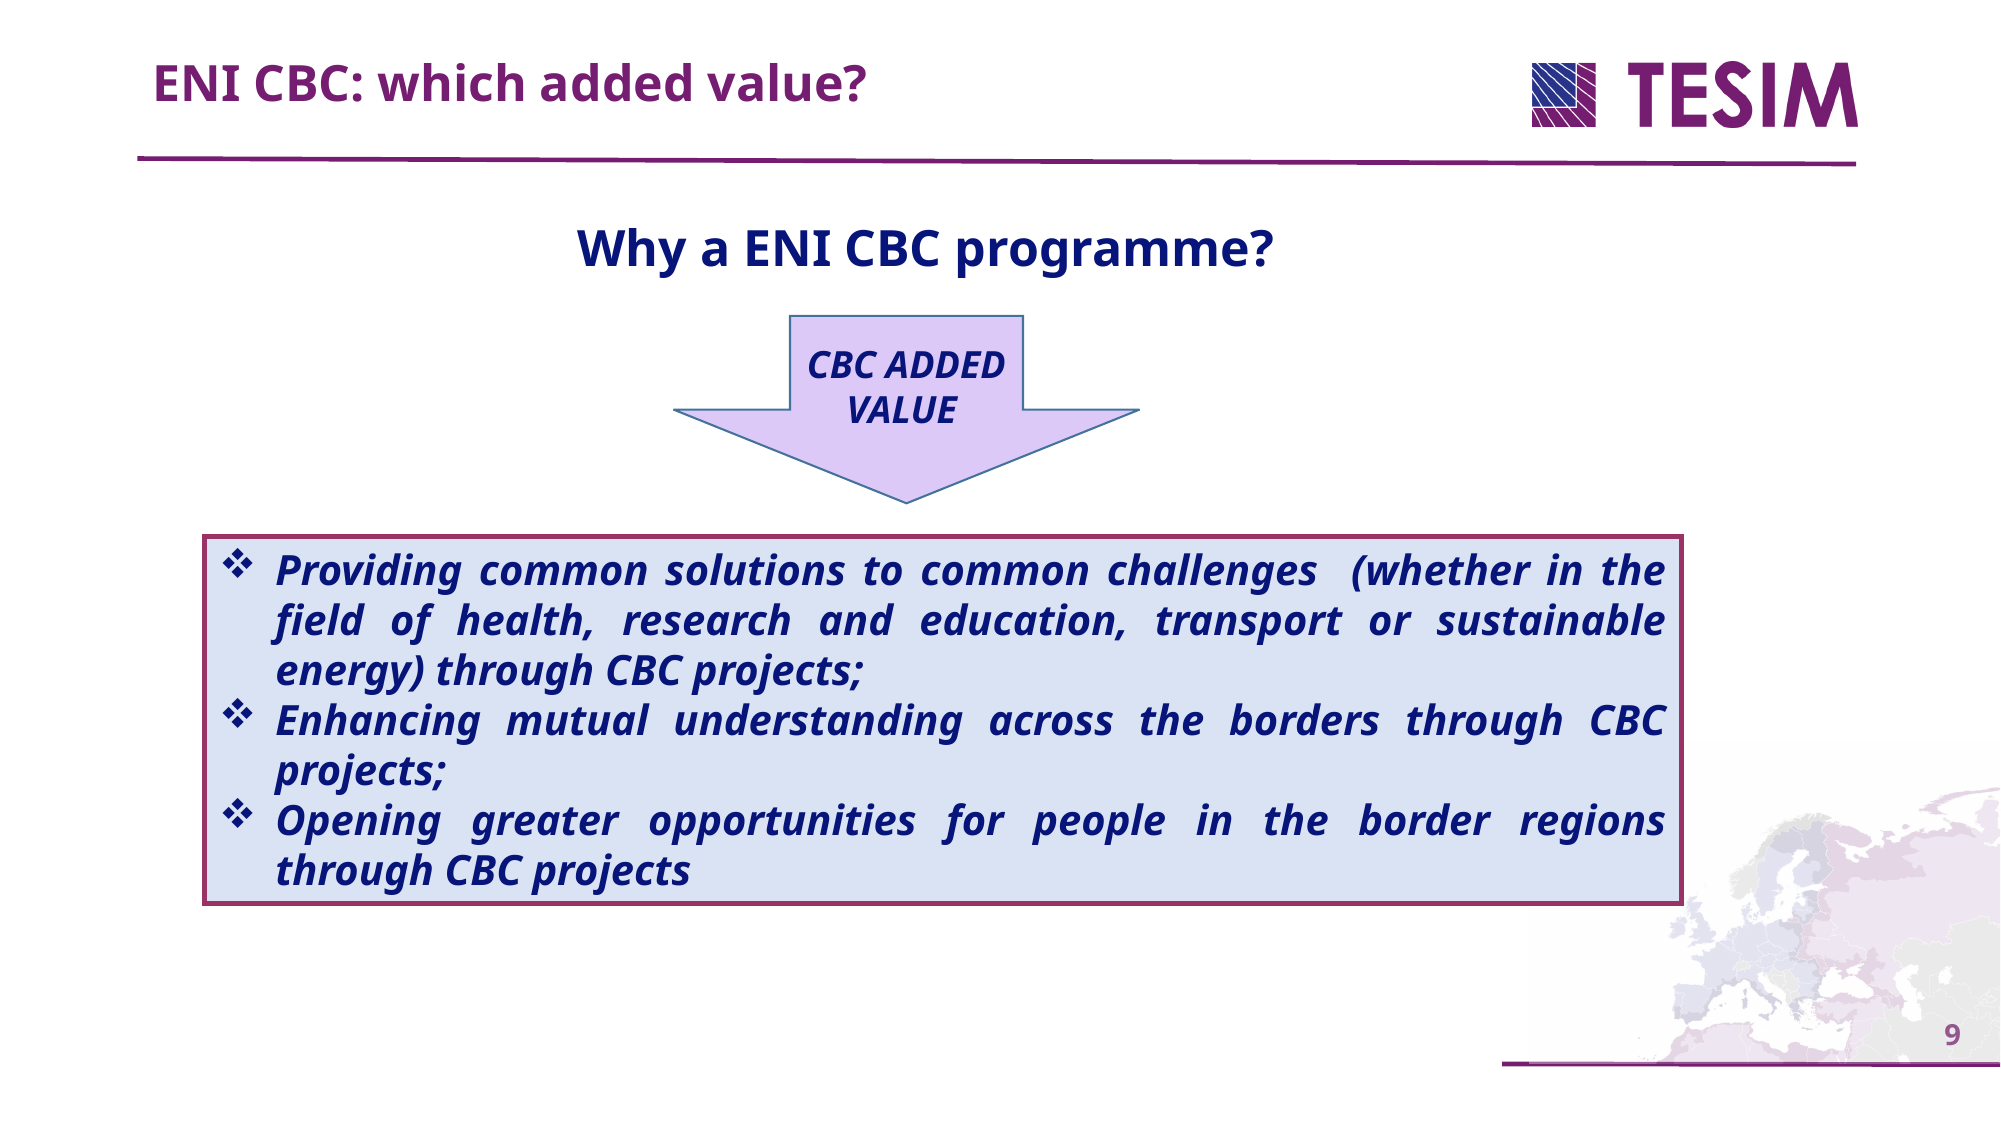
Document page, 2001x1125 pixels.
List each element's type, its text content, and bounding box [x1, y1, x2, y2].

text_box Providing common solutions to common challenges (whether in the field of health, research and education, transport or sustainable energy) through CBC projects; Enhancing mutual understanding across the borders through CBC projects; Opening greater opportunities for people in the border regions through CBC projects [203, 536, 1682, 904]
list Why a ENI CBC programme? [137, 215, 1715, 957]
text_box CBC ADDED VALUE [673, 314, 1140, 505]
picture [1597, 61, 1858, 128]
list ENI CBC: which added value? [137, 51, 1597, 149]
